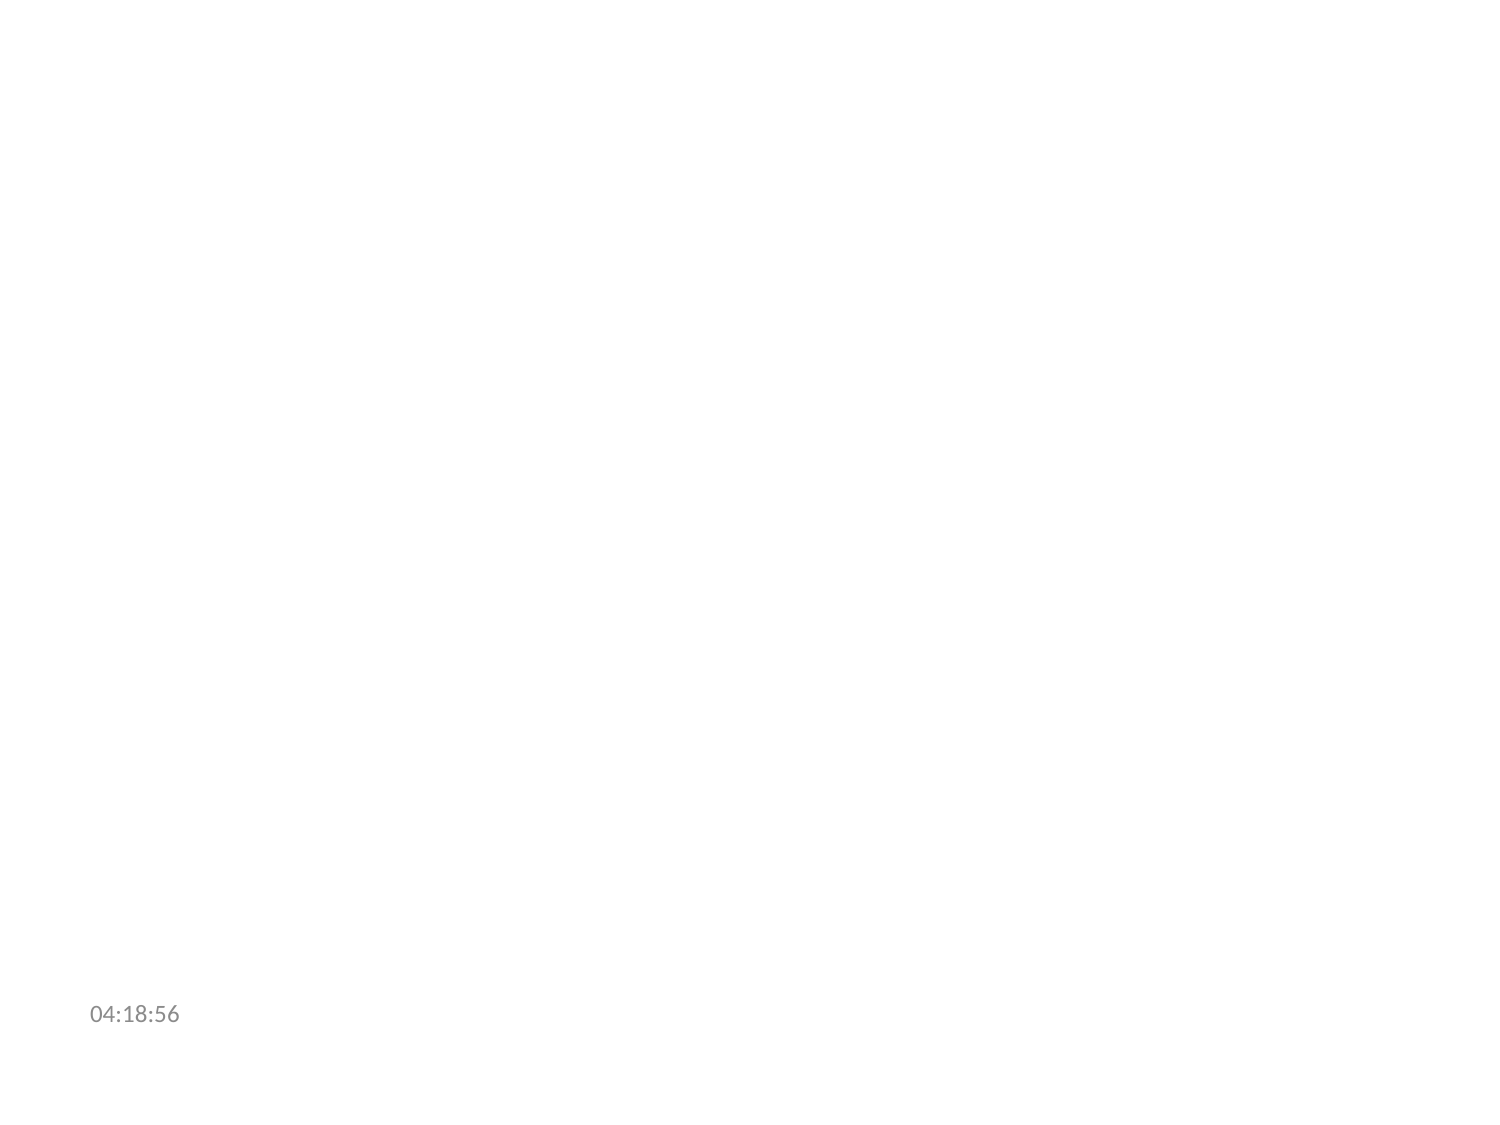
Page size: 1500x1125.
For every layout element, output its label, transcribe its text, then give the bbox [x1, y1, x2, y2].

text_box 15:35:09 [75, 982, 425, 1043]
